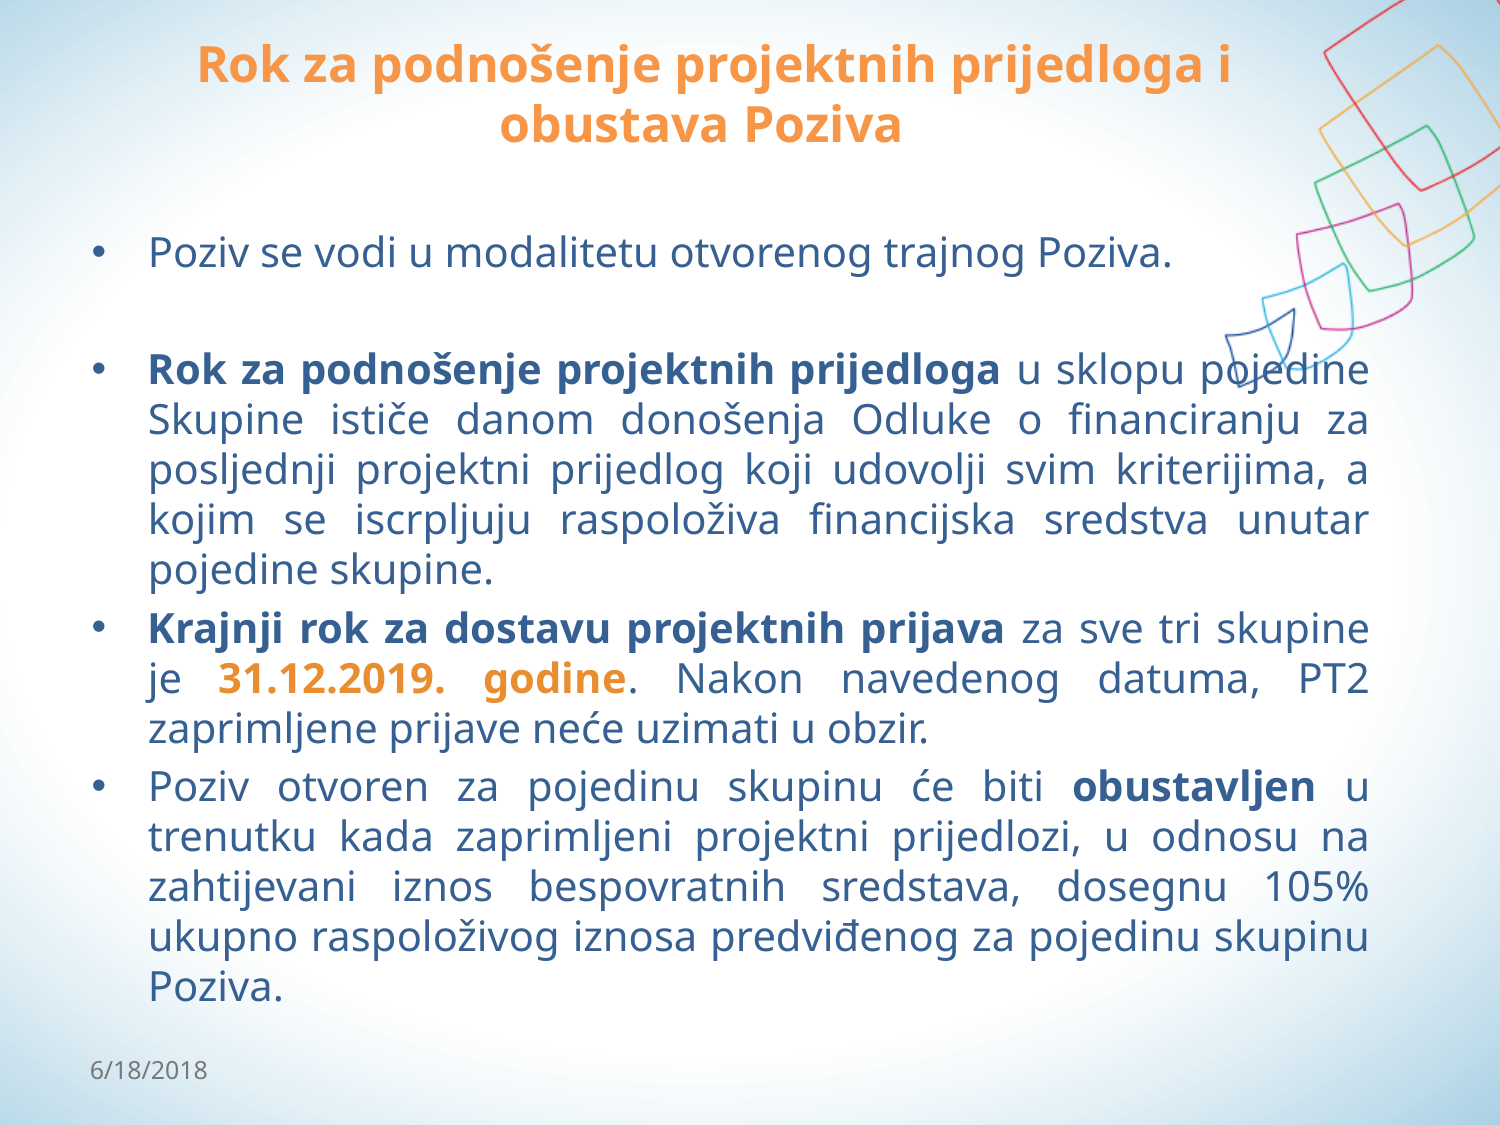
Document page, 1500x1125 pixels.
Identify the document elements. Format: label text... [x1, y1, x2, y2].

text_box Poziv se vodi u modalitetu otvorenog trajnog Poziva. Rok za podnošenje projektnih prijedloga u sklopu pojedine Skupine ističe danom donošenja Odluke o financiranju za posljednji projektni prijedlog koji udovolji svim kriterijima, a kojim se iscrpljuju raspoloživa financijska sredstva unutar pojedine skupine. Krajnji rok za dostavu projektnih prijava za sve tri skupine je 31.12.2019. godine. Nakon navedenog datuma, PT2 zaprimljene prijave neće uzimati u obzir. Poziv otvoren za pojedinu skupinu će biti obustavljen u trenutku kada zaprimljeni projektni prijedlozi, u odnosu na zahtijevani iznos bespovratnih sredstava, dosegnu 105% ukupno raspoloživog iznosa predviđenog za pojedinu skupinu Poziva. [76, 218, 1386, 1085]
title Rok za podnošenje projektnih prijedloga i obustava Poziva [120, 0, 1309, 187]
